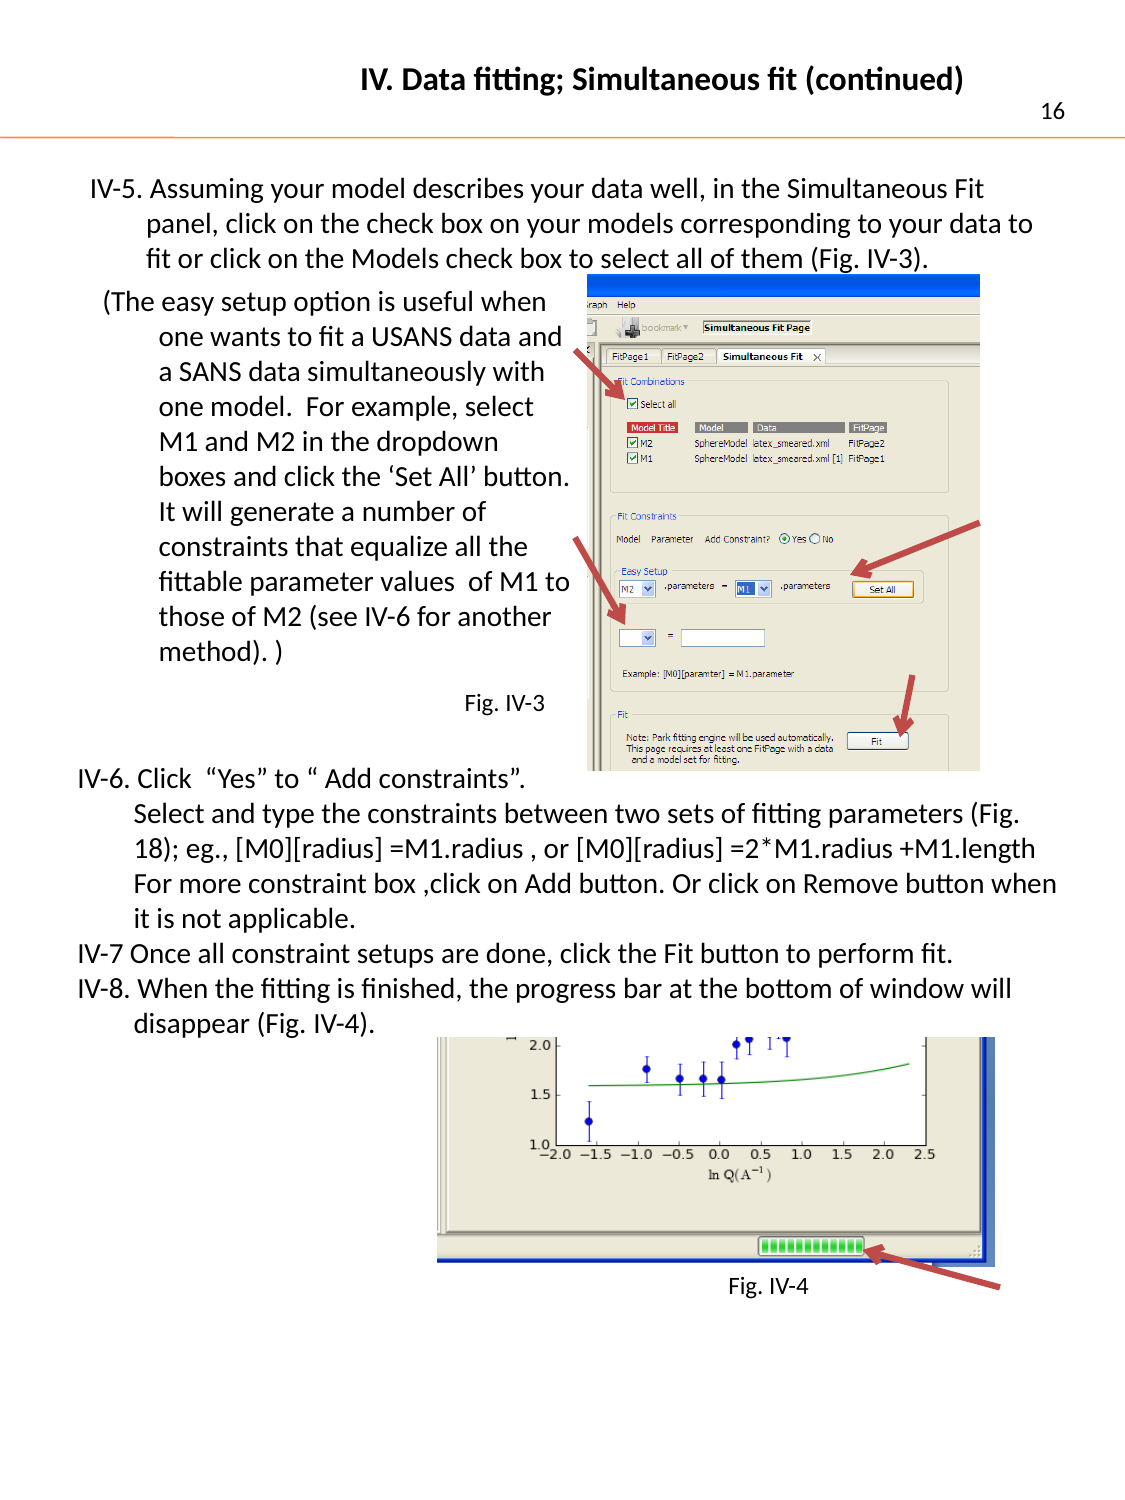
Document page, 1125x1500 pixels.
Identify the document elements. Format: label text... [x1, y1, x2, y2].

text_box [899, 674, 913, 738]
picture [437, 1037, 995, 1267]
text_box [849, 522, 980, 576]
text_box Fig. IV-3 [449, 679, 563, 725]
text_box IV. Data fitting; Simultaneous fit (continued) [345, 49, 980, 105]
text_box Fig. IV-4 [713, 1275, 824, 1308]
text_box 16 [1025, 87, 1081, 133]
picture [587, 274, 980, 771]
text_box (The easy setup option is useful when one wants to fit a USANS data and a SANS data simultaneously with one model. For example, select M1 and M2 in the dropdown boxes and click the ‘Set All’ button. It will generate a number of constraints that equalize all the fittable parameter values of M1 to those of M2 (see IV-6 for another method). ) [87, 274, 586, 675]
text_box IV-6. Click “Yes” to “ Add constraints”. Select and type the constraints between two sets of fitting parameters (Fig. 18); eg., [M0][radius] =M1.radius , or [M0][radius] =2*M1.radius +M1.length For more constraint box ,click on Add button. Or click on Remove button when it is not applicable. IV-7 Once all constraint setups are done, click the Fit button to perform fit. IV-8. When the fitting is finished, the progress bar at the bottom of window will disappear (Fig. IV-4). [62, 752, 1088, 1047]
text_box IV-5. Assuming your model describes your data well, in the Simultaneous Fit panel, click on the check box on your models corresponding to your data to fit or click on the Models check box to select all of them (Fig. IV-3). [74, 162, 1050, 283]
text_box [574, 349, 626, 401]
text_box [574, 537, 626, 626]
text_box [862, 1249, 1001, 1288]
